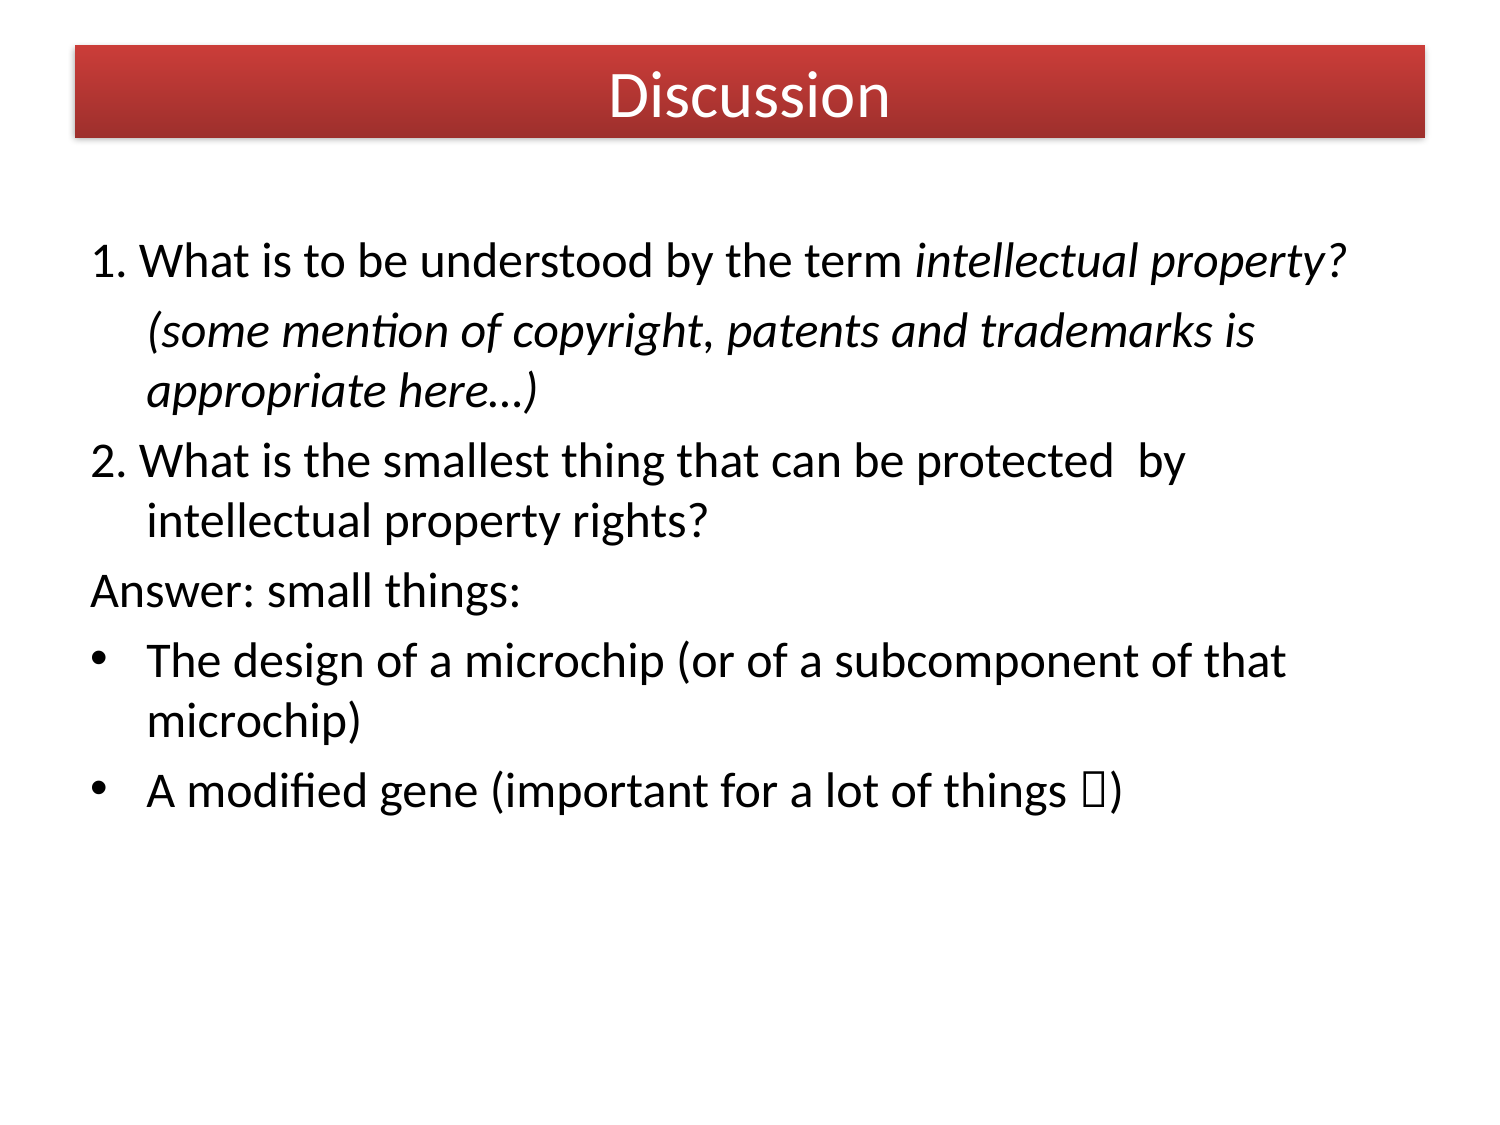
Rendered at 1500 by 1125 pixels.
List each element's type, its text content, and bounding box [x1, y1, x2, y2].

list 1. What is to be understood by the term intellectual property? (some mention of copyright, patents and trademarks is appropriate here…) 2. What is the smallest thing that can be protected by intellectual property rights? Answer: small things: The design of a microchip (or of a subcomponent of that microchip) A modified gene (important for a lot of things ) [75, 149, 1425, 1005]
title Discussion [75, 45, 1425, 138]
